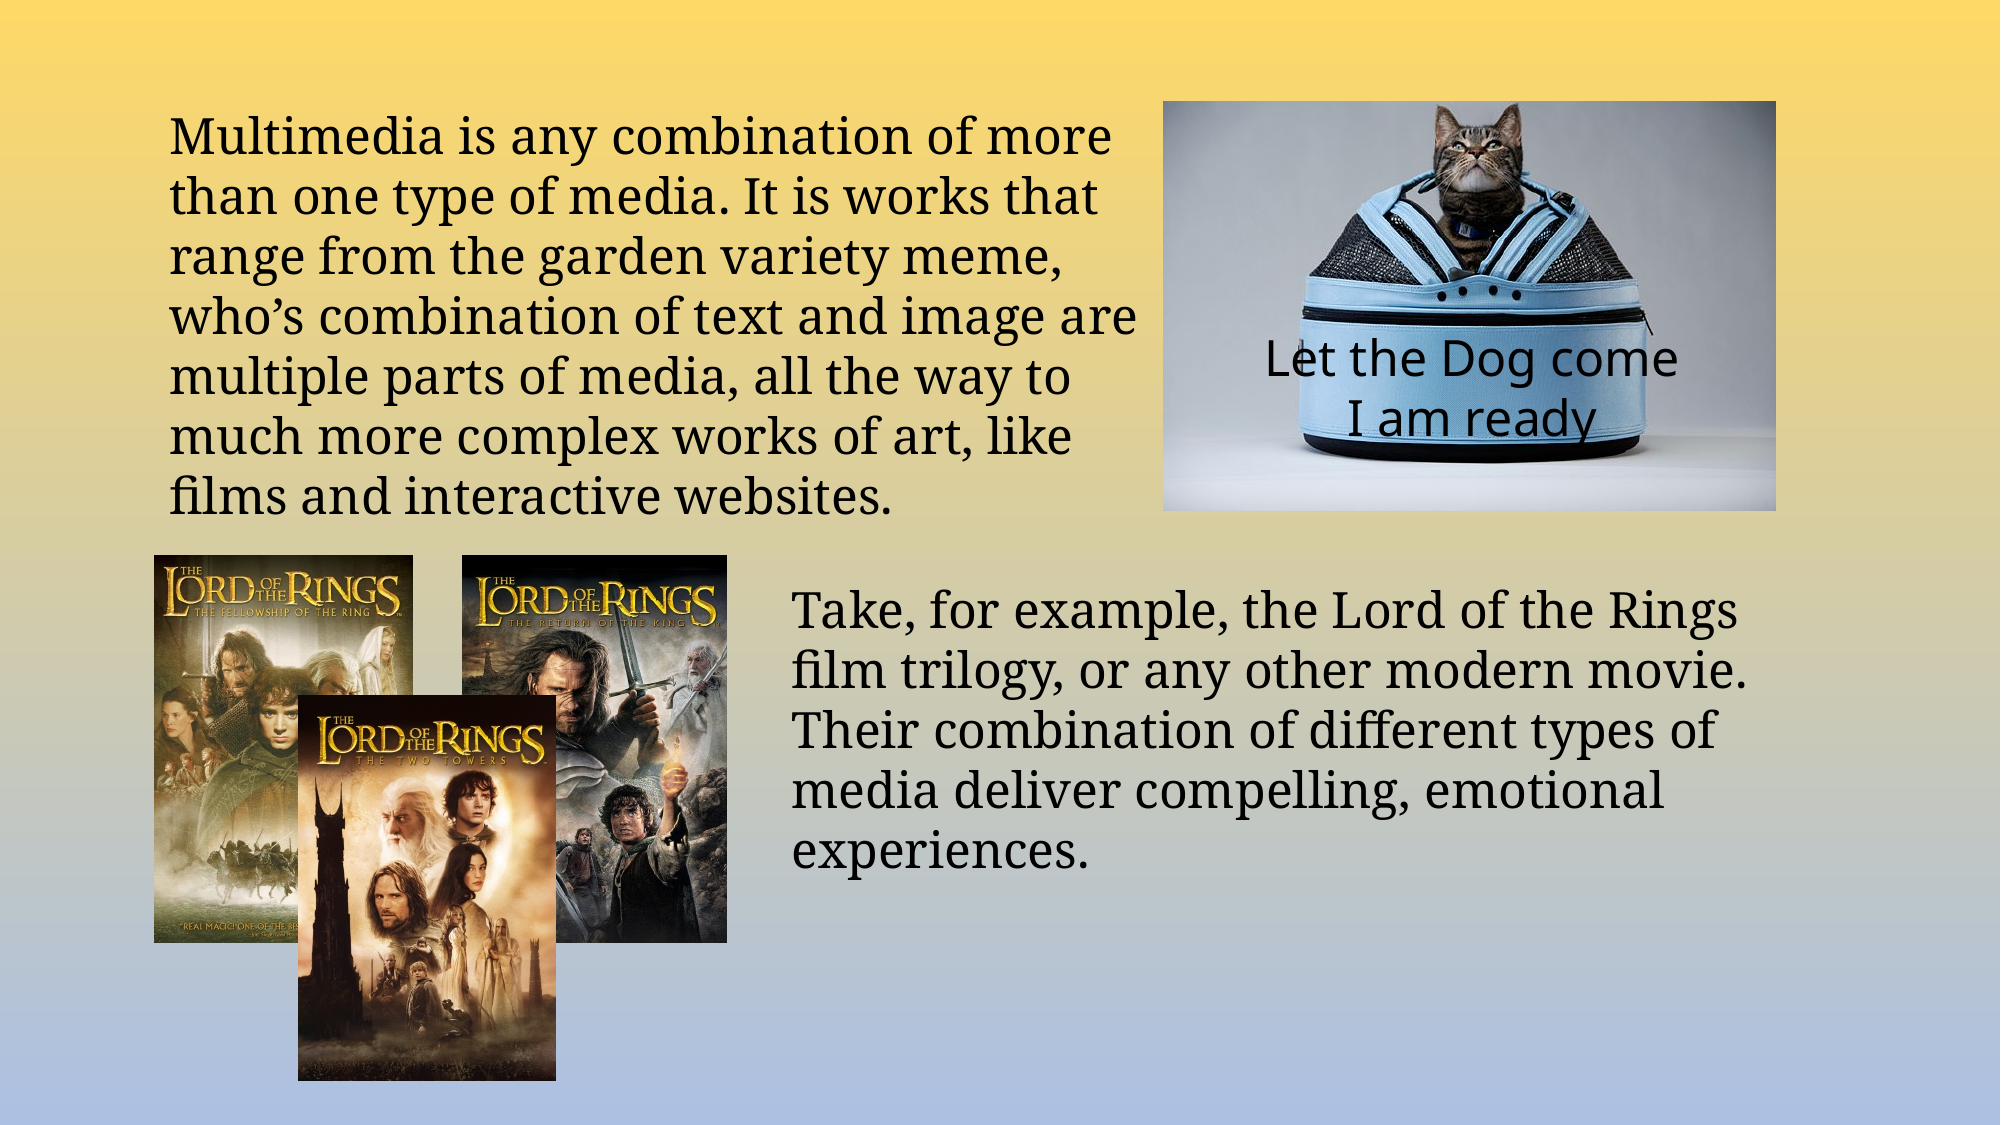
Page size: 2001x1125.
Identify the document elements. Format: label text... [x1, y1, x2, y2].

picture [154, 555, 727, 1081]
text_box Take, for example, the Lord of the Rings film trilogy, or any other modern movie. Their combination of different types of media deliver compelling, emotional experiences. [776, 511, 1776, 886]
text_box Multimedia is any combination of more than one type of media. It is works that range from the garden variety meme, who’s combination of text and image are multiple parts of media, all the way to much more complex works of art, like films and interactive websites. [154, 97, 1164, 532]
picture [1163, 101, 1776, 511]
